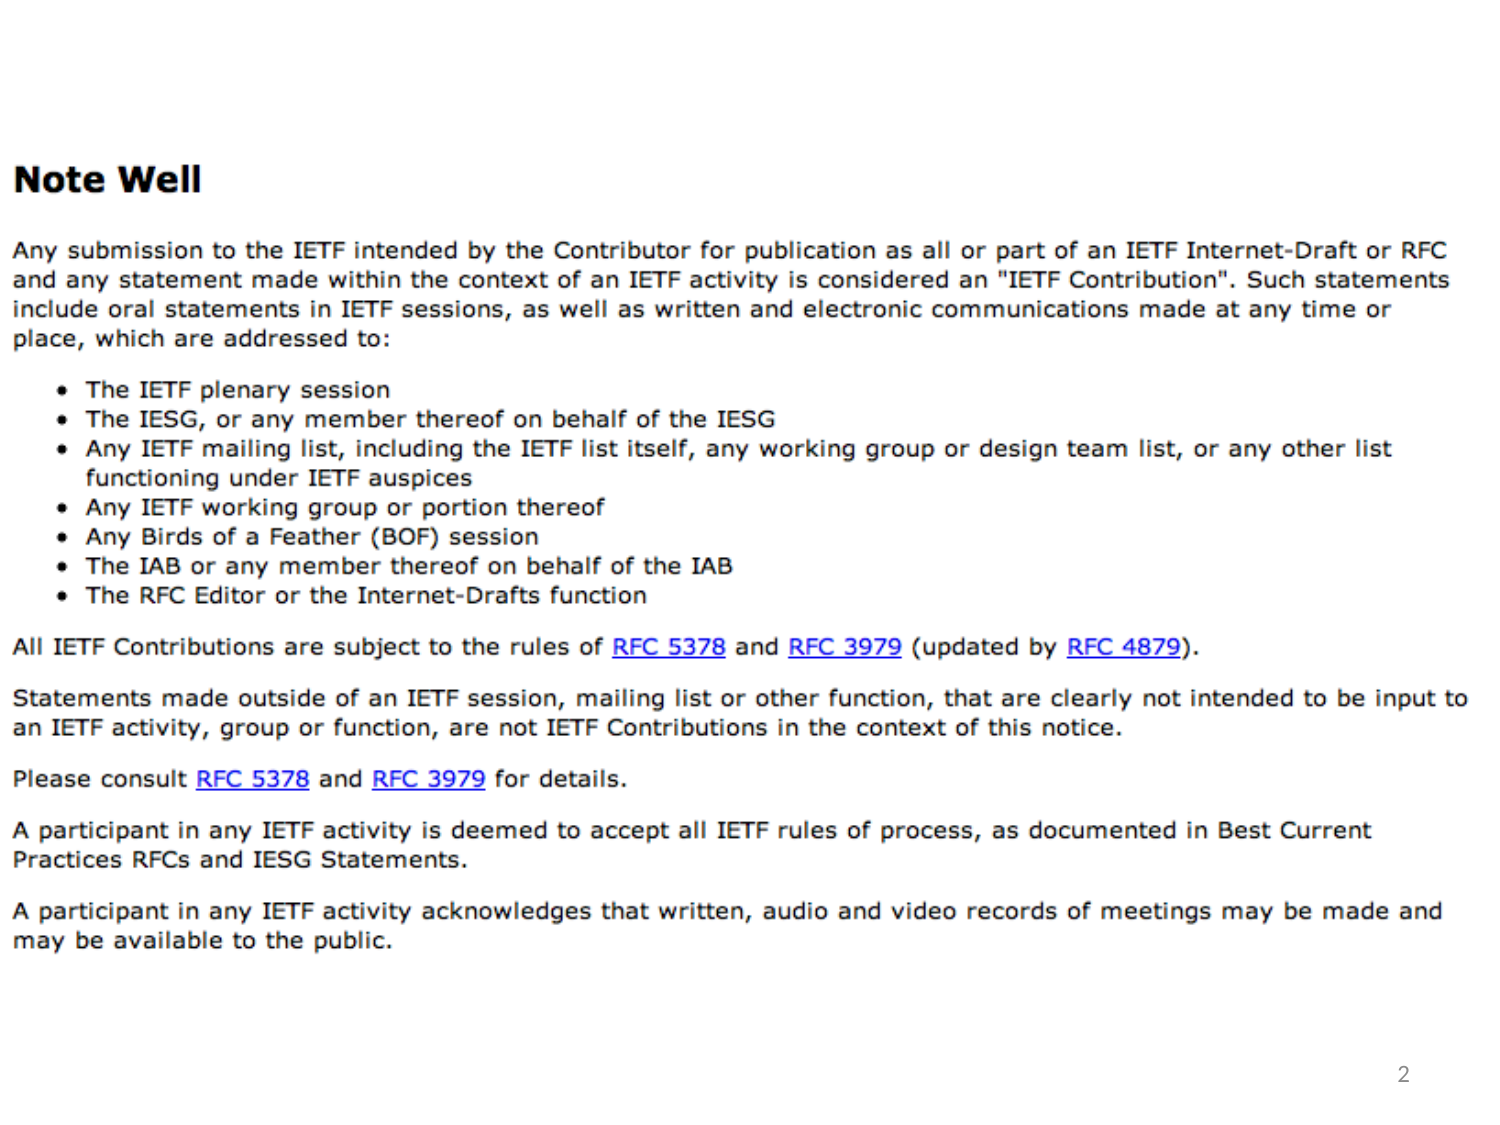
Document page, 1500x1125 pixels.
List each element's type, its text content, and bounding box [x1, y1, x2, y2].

picture [0, 145, 1500, 980]
slide_number 2 [1074, 1042, 1425, 1103]
